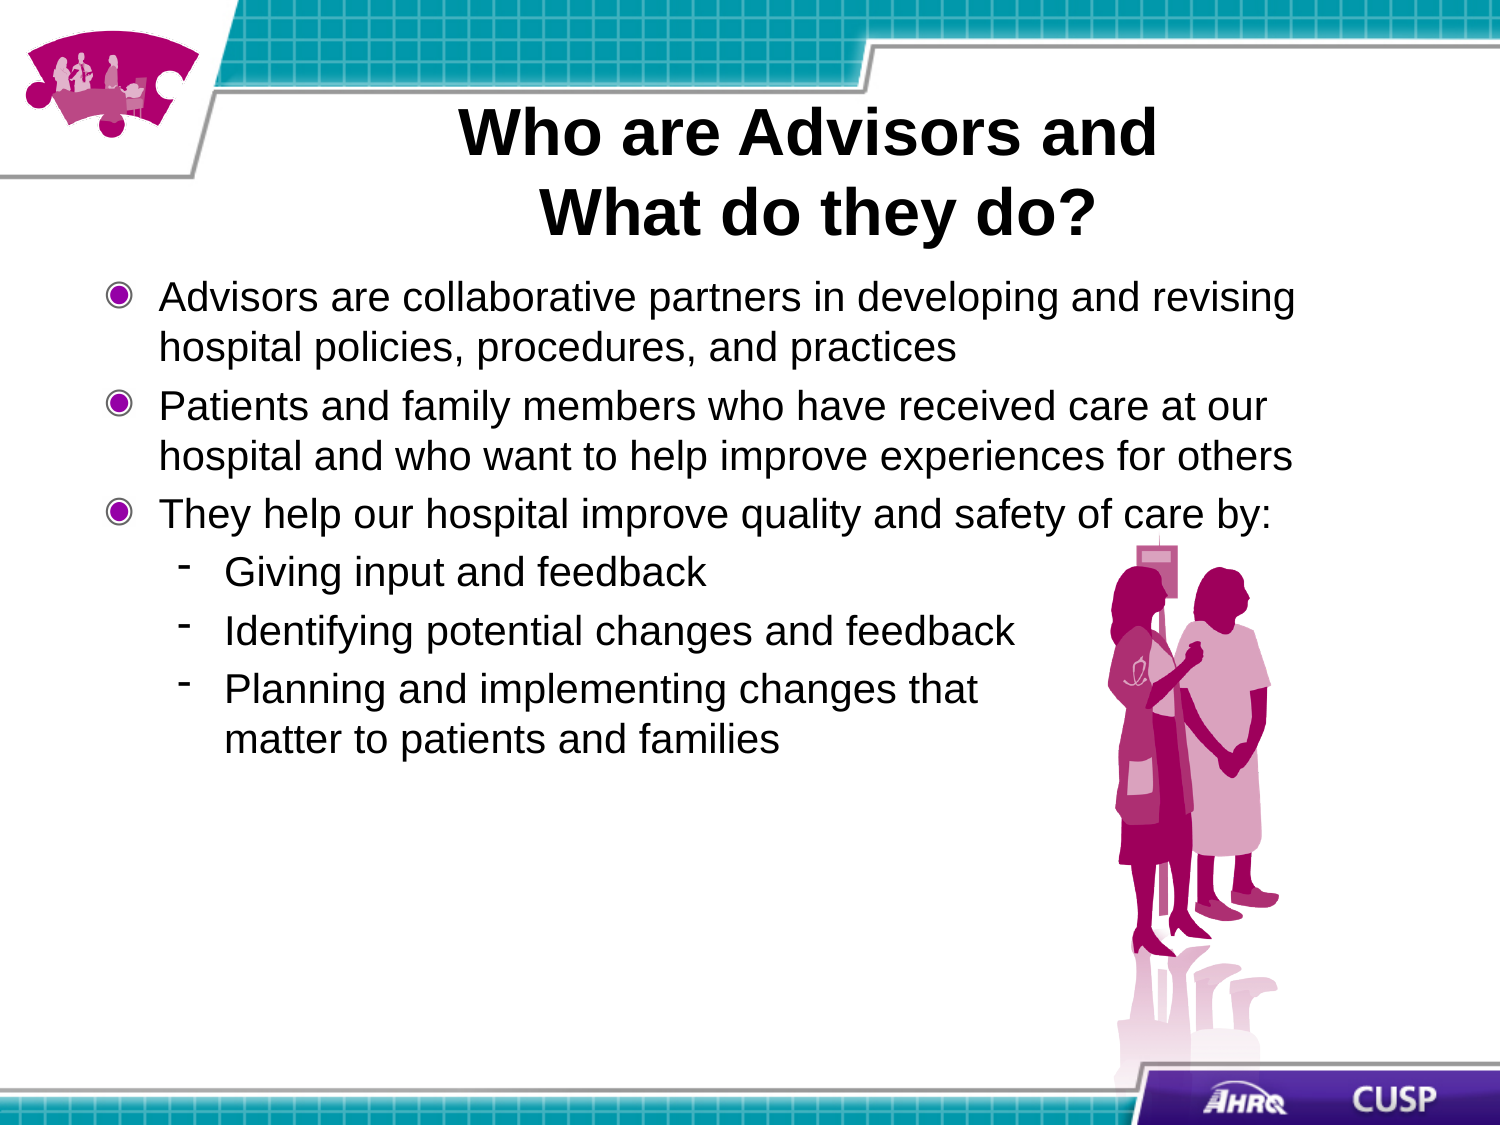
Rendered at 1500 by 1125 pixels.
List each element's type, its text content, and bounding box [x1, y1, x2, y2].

list Advisors are collaborative partners in developing and revising hospital policies, procedures, and practices Patients and family members who have received care at our hospital and who want to help improve experiences for others They help our hospital improve quality and safety of care by: Giving input and feedback Identifying potential changes and feedback Planning and implementing changes that matter to patients and families [87, 262, 1425, 938]
picture [0, 0, 1500, 1125]
title Who are Advisors and What do they do? [212, 75, 1425, 262]
